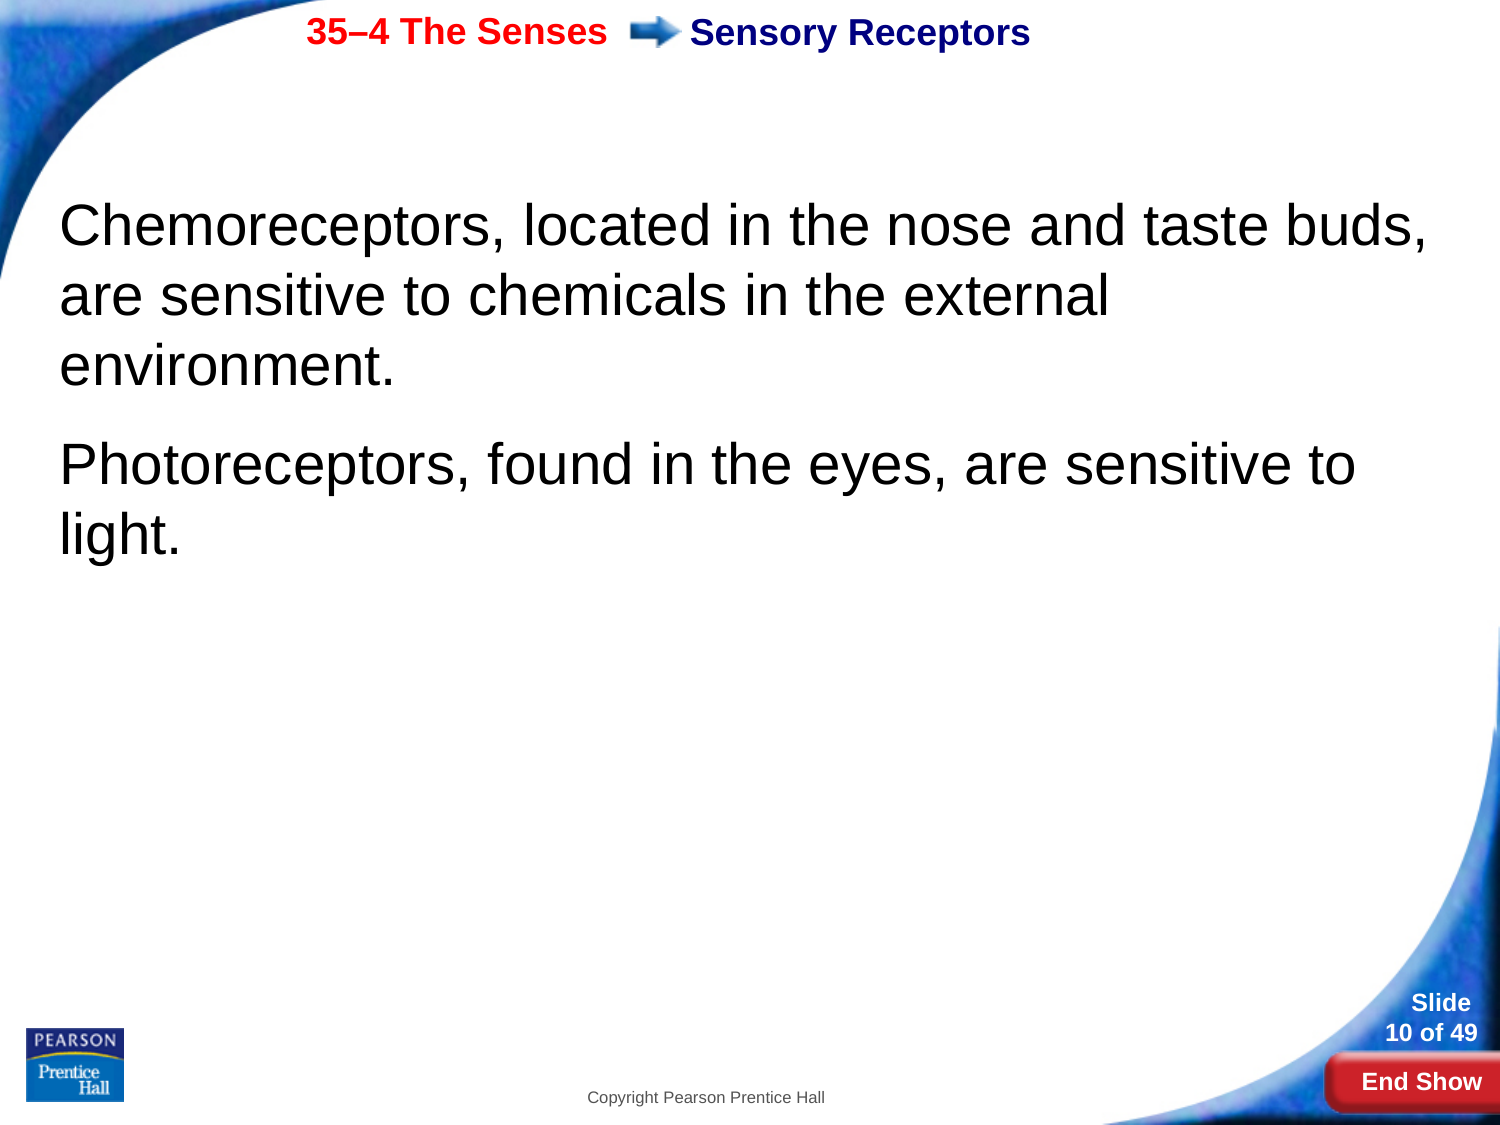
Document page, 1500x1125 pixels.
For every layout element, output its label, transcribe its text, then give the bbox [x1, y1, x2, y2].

list Chemoreceptors, located in the nose and taste buds, are sensitive to chemicals in the external environment. Photoreceptors, found in the eyes, are sensitive to light. [44, 179, 1463, 976]
title Sensory Receptors [674, 0, 1344, 76]
footer Copyright Pearson Prentice Hall [468, 1078, 945, 1105]
picture [0, 0, 1500, 1125]
